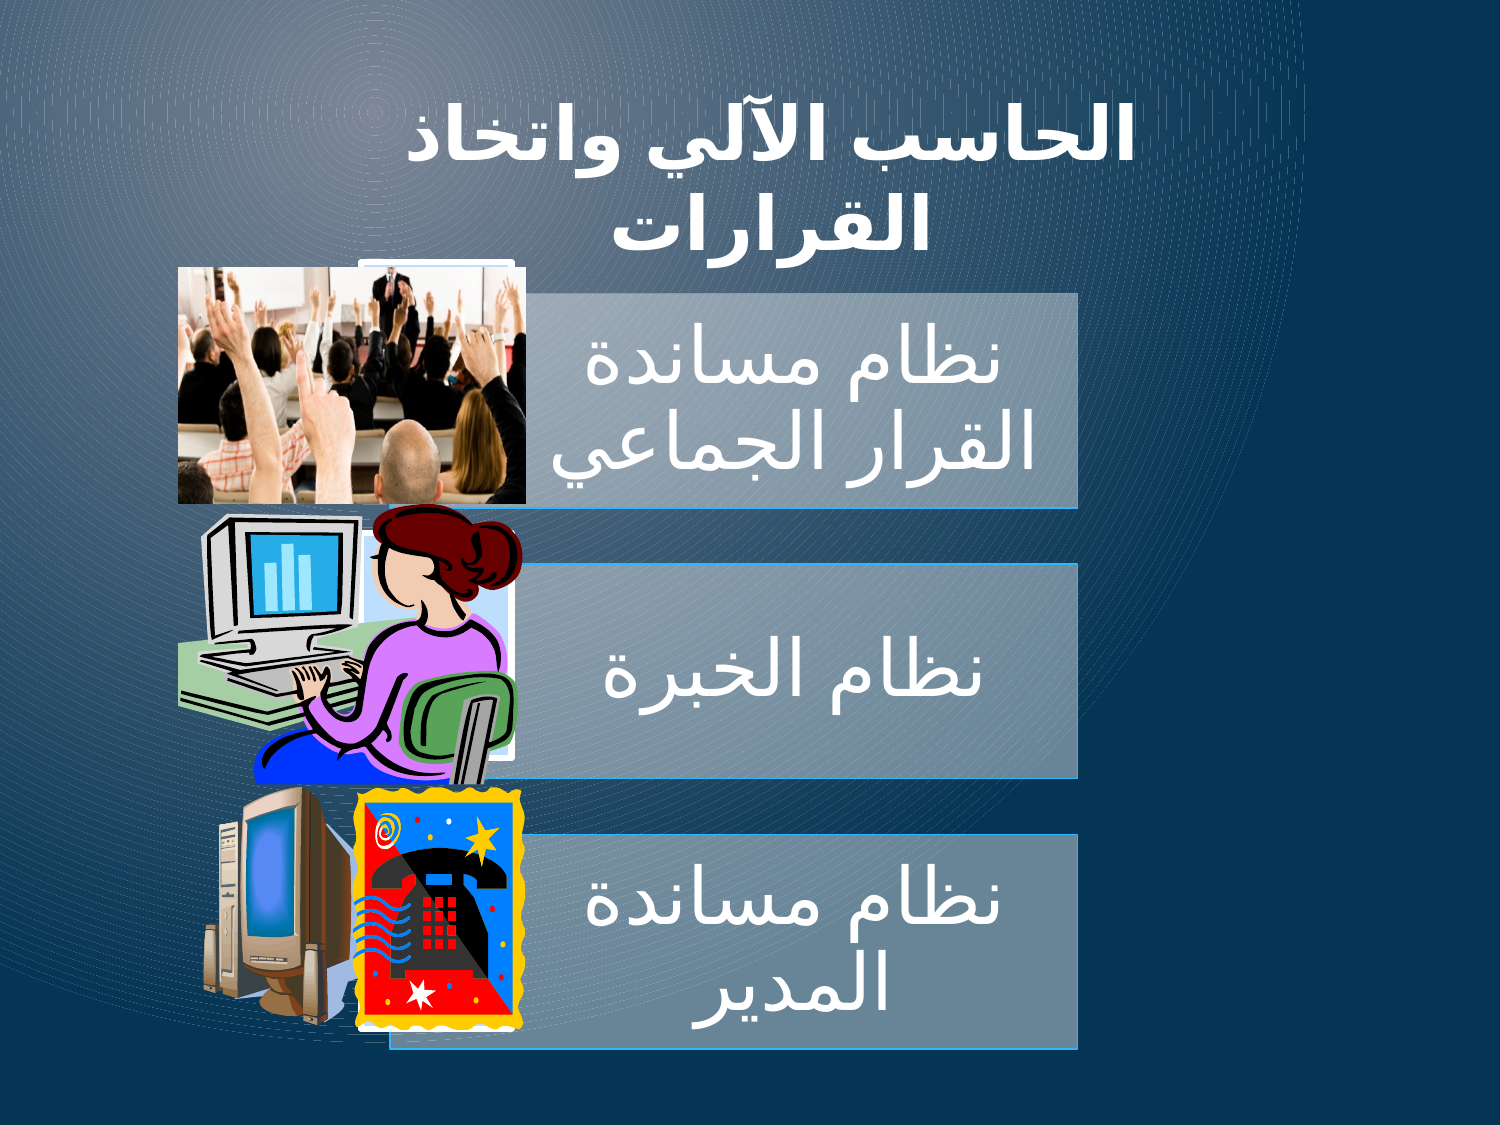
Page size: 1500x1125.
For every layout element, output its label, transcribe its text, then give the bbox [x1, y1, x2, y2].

picture [177, 266, 526, 1031]
title الحاسب الآلي واتخاذ القرارات [265, 78, 1279, 317]
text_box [188, 228, 1251, 1083]
